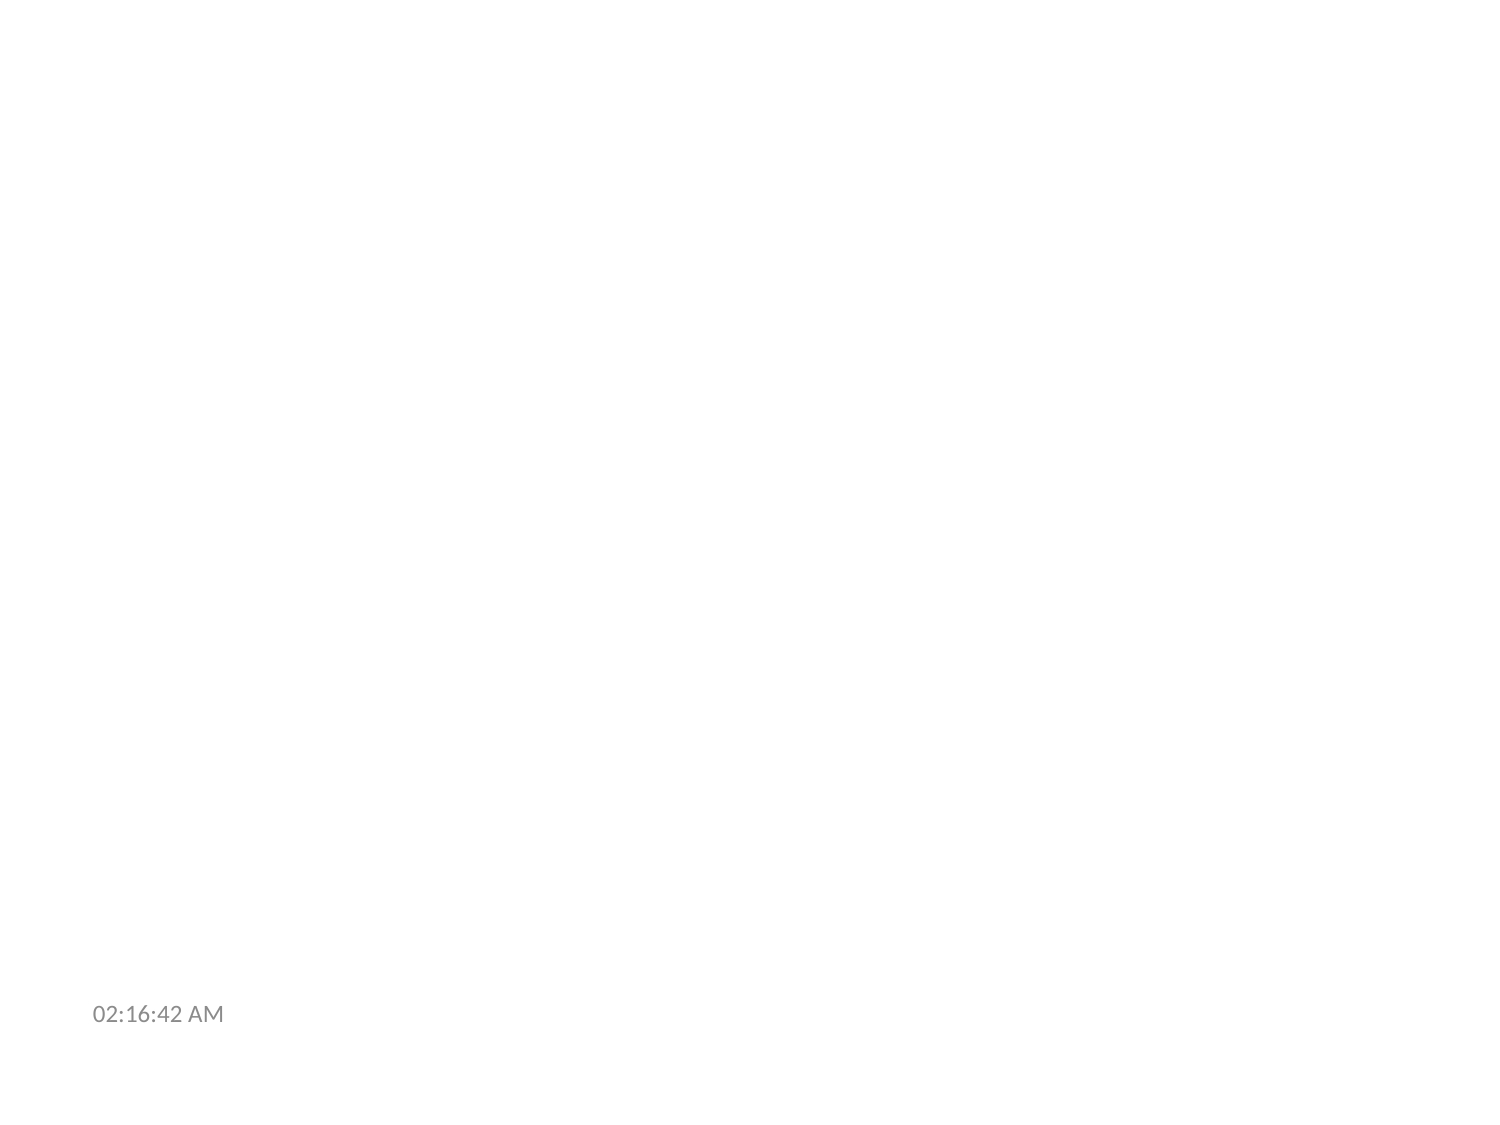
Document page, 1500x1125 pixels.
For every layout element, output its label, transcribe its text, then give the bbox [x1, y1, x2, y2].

text_box 3:35:09 PM [77, 982, 428, 1043]
